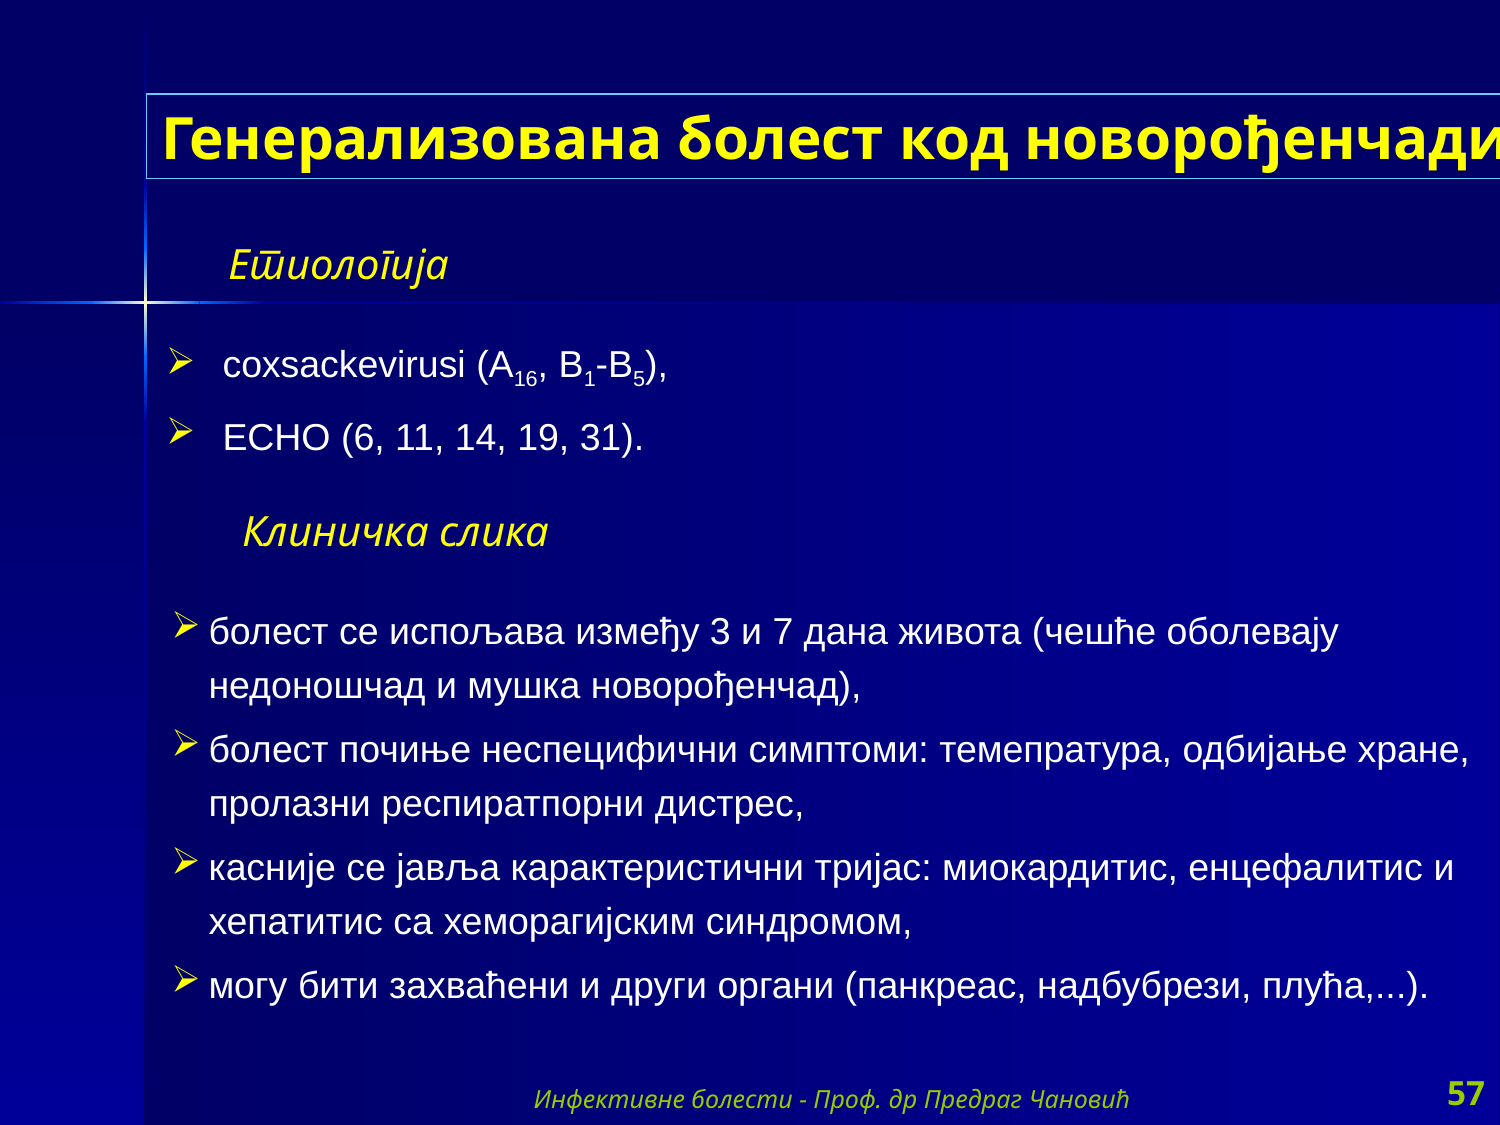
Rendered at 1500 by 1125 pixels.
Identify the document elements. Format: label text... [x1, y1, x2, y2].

text_box coxsackevirusi (A16, B1-B5), ECHO (6, 11, 14, 19, 31). [151, 306, 902, 466]
text_box болест се испољава између 3 и 7 дана живота (чешће оболевају недоношчад и мушка новорођенчад), болест почиње неспецифични симптоми: темепратура, одбијање хране, пролазни респиратпорни дистрес, касније се јавља карактеристични тријас: миокардитис, енцефалитис и хепатитис са хеморагијским синдромом, могу бити захваћени и други органи (панкреас, надбубрези, плућа,...). [156, 590, 1500, 1014]
text_box Генерализована болест код новорођенчади [146, 93, 1500, 179]
slide_number 57 [1345, 1049, 1500, 1125]
text_box Клиничка слика [227, 497, 565, 563]
footer Инфективне болести - Проф. др Предраг Чановић [430, 1049, 1235, 1125]
text_box Етиологија [213, 230, 465, 295]
